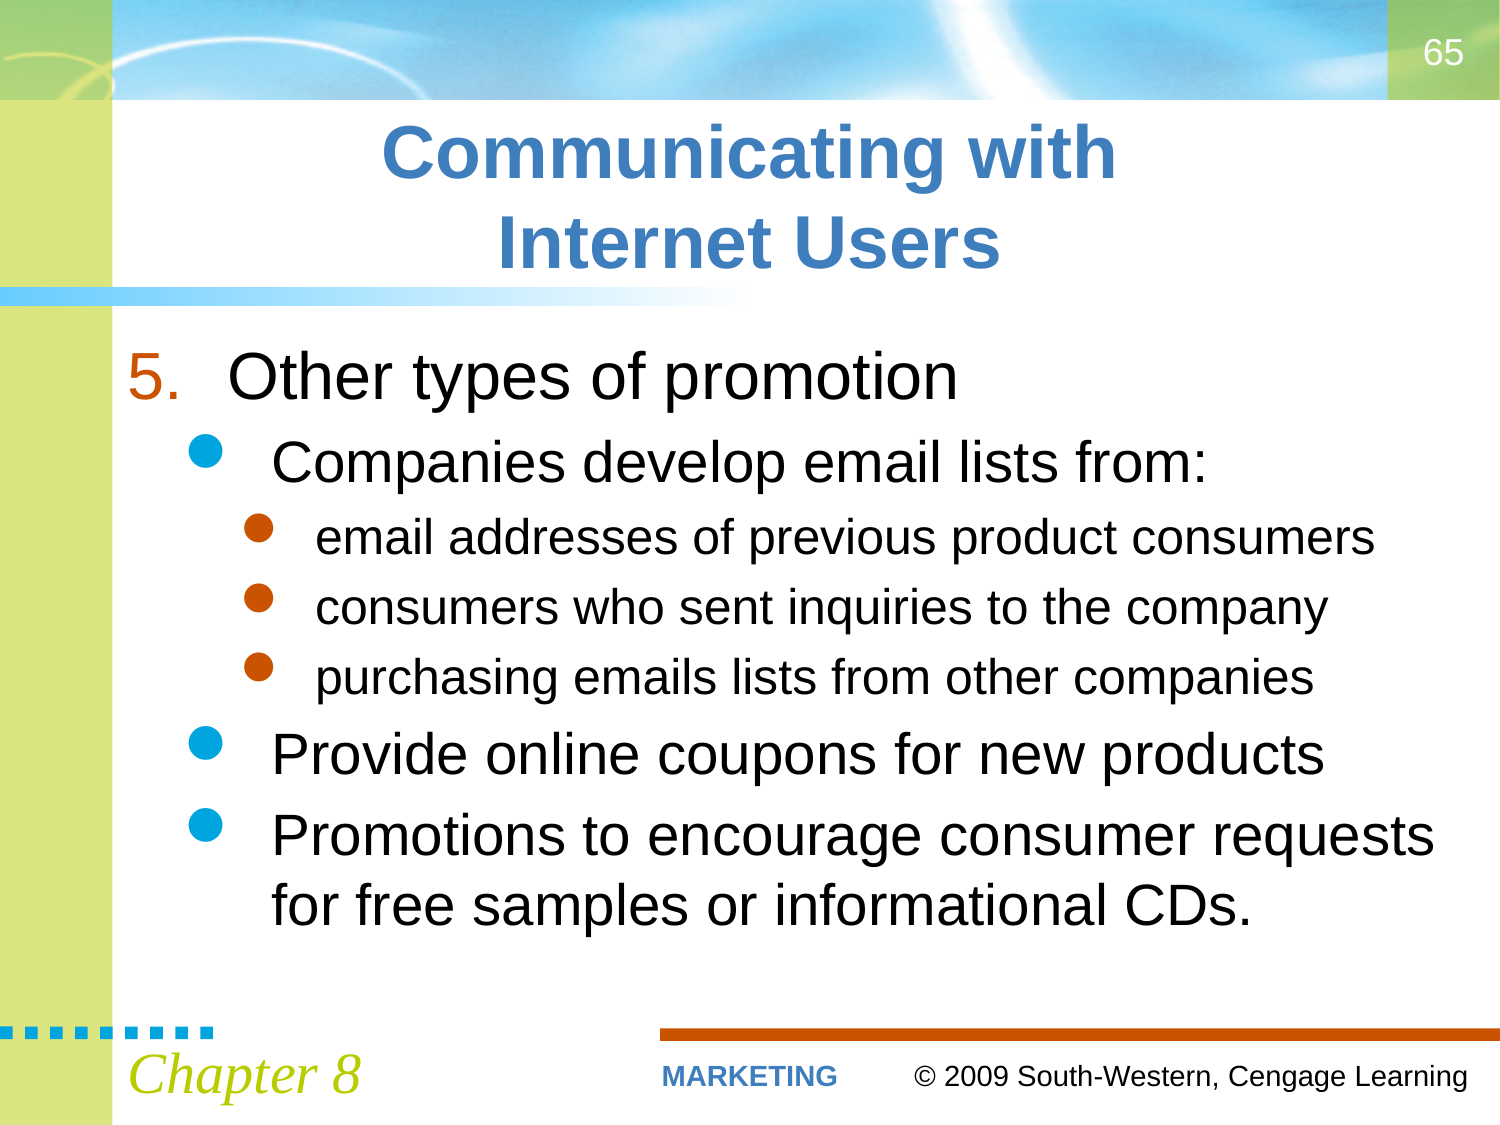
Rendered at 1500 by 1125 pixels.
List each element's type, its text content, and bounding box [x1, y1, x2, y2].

slide_number 65 [1387, 0, 1500, 101]
title Communicating with Internet Users [112, 99, 1388, 288]
footer Chapter 8 [112, 1012, 638, 1113]
list Other types of promotion Companies develop email lists from: email addresses of previous product consumers consumers who sent inquiries to the company purchasing emails lists from other companies Provide online coupons for new products Promotions to encourage consumer requests for free samples or informational CDs. [112, 324, 1463, 1001]
